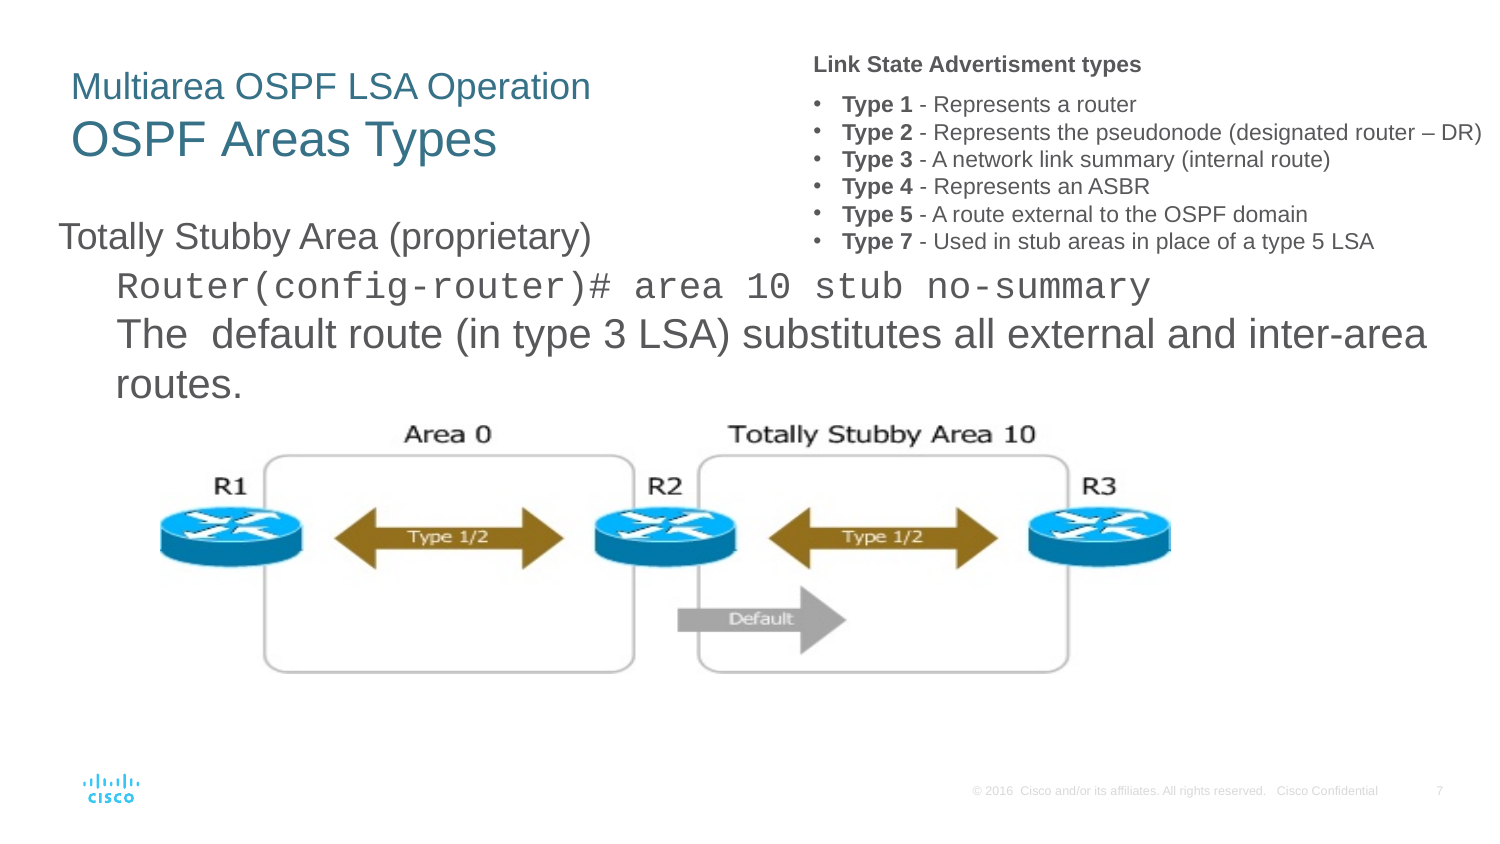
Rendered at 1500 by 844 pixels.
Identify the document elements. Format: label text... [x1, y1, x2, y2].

text_box Link State Advertisment types Type 1 - Represents a router Type 2 - Represents the pseudonode (designated router – DR) Type 3 - A network link summary (internal route) Type 4 - Represents an ASBR Type 5 - A route external to the OSPF domain Type 7 - Used in stub areas in place of a type 5 LSA [798, 42, 1500, 262]
picture [160, 424, 1171, 674]
text_box Totally Stubby Area (proprietary) Router(config-router)# area 10 stub no-summary The default route (in type 3 LSA) substitutes all external and inter-area routes. [43, 204, 1469, 415]
title Multiarea OSPF LSA Operation OSPF Areas Types [55, 60, 798, 168]
